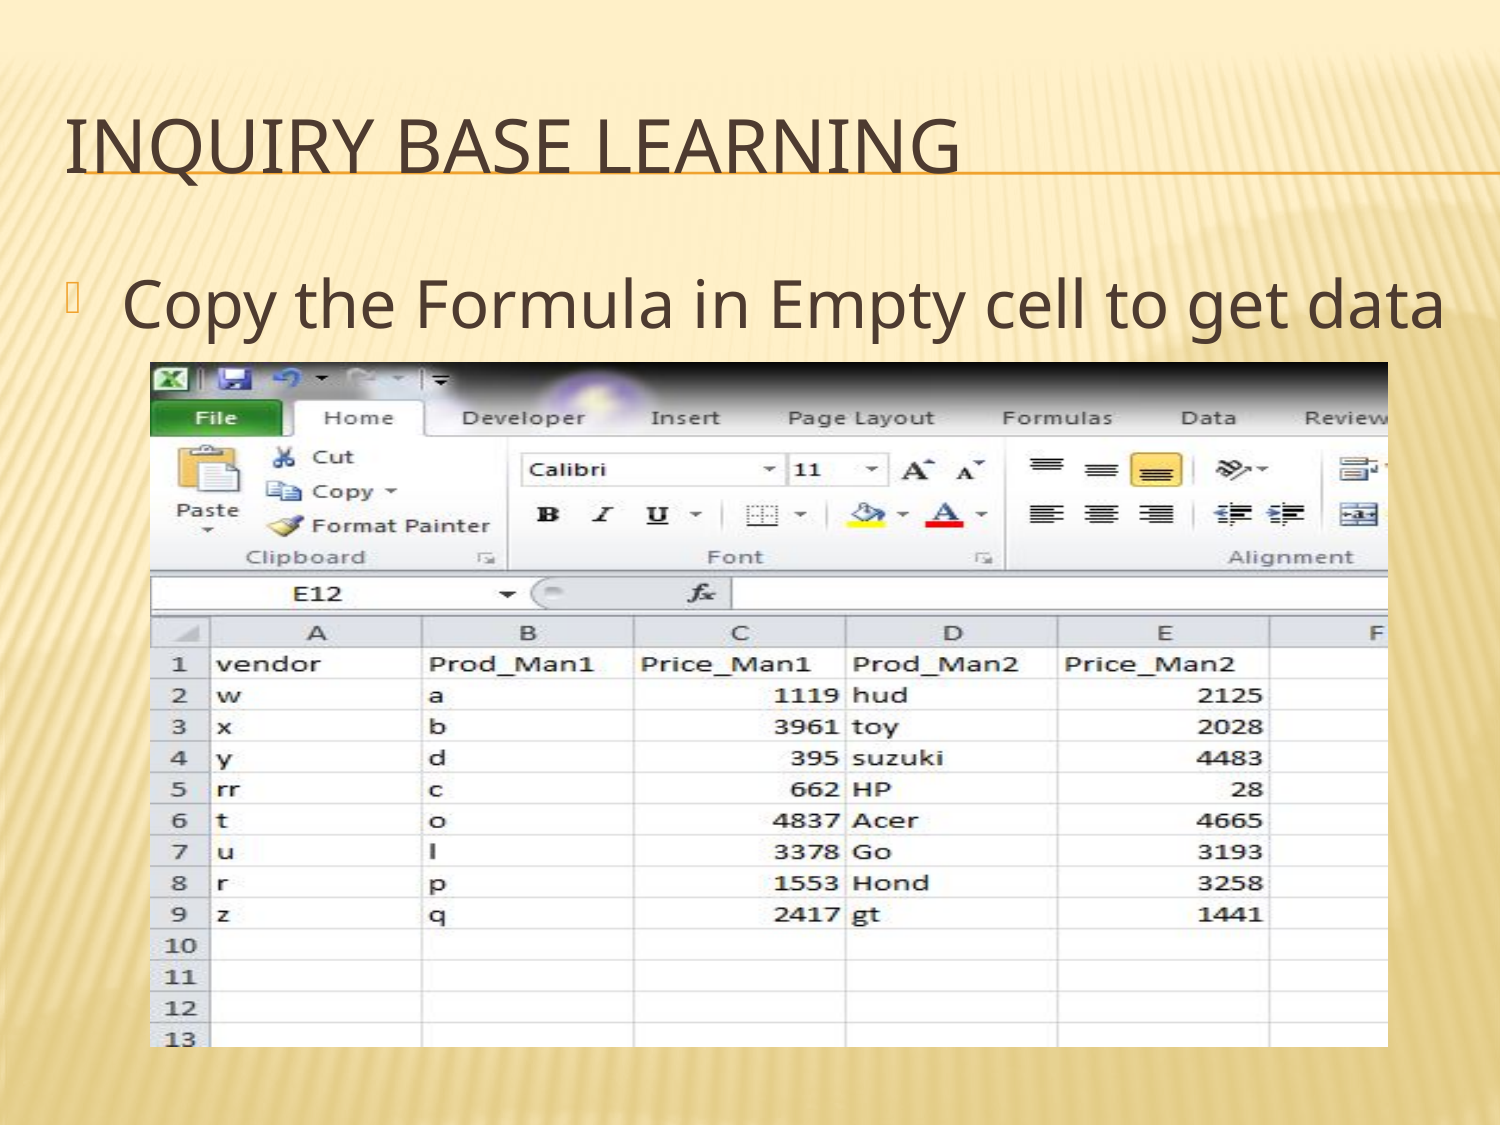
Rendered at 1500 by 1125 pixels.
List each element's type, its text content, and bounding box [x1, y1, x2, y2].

title Inquiry Base Learning [50, 75, 1475, 213]
list Copy the Formula in Empty cell to get data [50, 254, 1475, 1075]
picture [149, 362, 1388, 1048]
